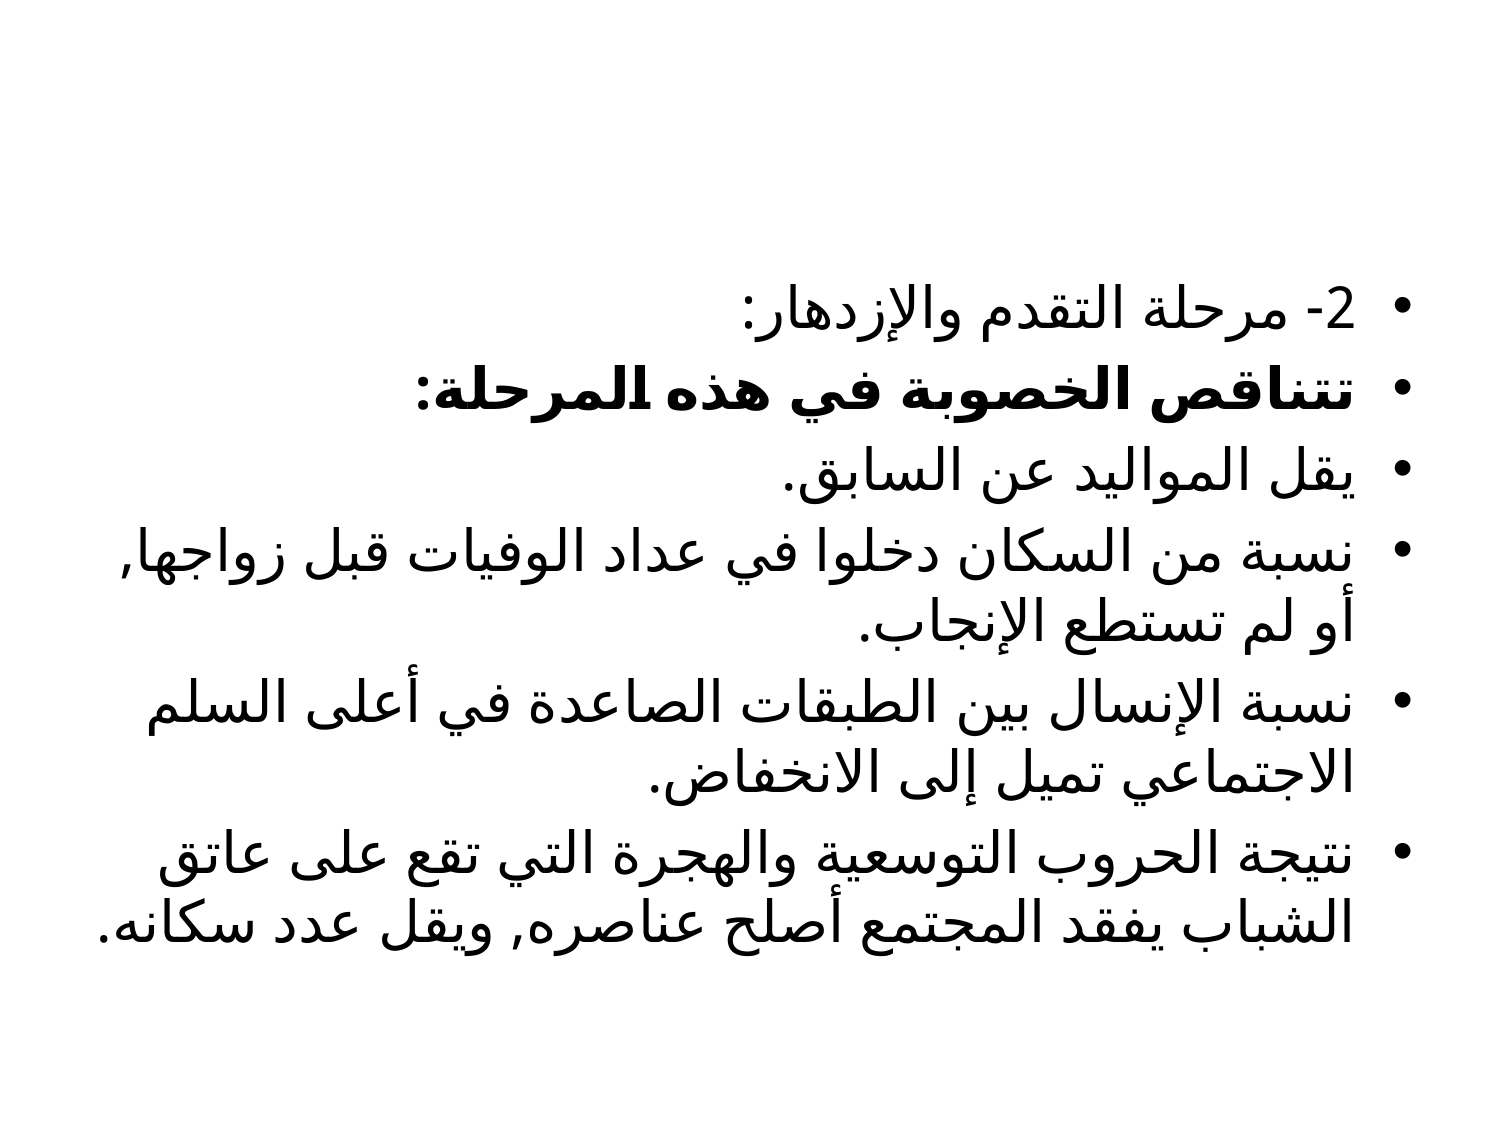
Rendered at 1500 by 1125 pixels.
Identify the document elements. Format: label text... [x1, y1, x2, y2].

list 2- مرحلة التقدم والإزدهار: تتناقص الخصوبة في هذه المرحلة: يقل المواليد عن السابق. نسبة من السكان دخلوا في عداد الوفيات قبل زواجها, أو لم تستطع الإنجاب. نسبة الإنسال بين الطبقات الصاعدة في أعلى السلم الاجتماعي تميل إلى الانخفاض. نتيجة الحروب التوسعية والهجرة التي تقع على عاتق الشباب يفقد المجتمع أصلح عناصره, ويقل عدد سكانه. [75, 262, 1425, 1005]
